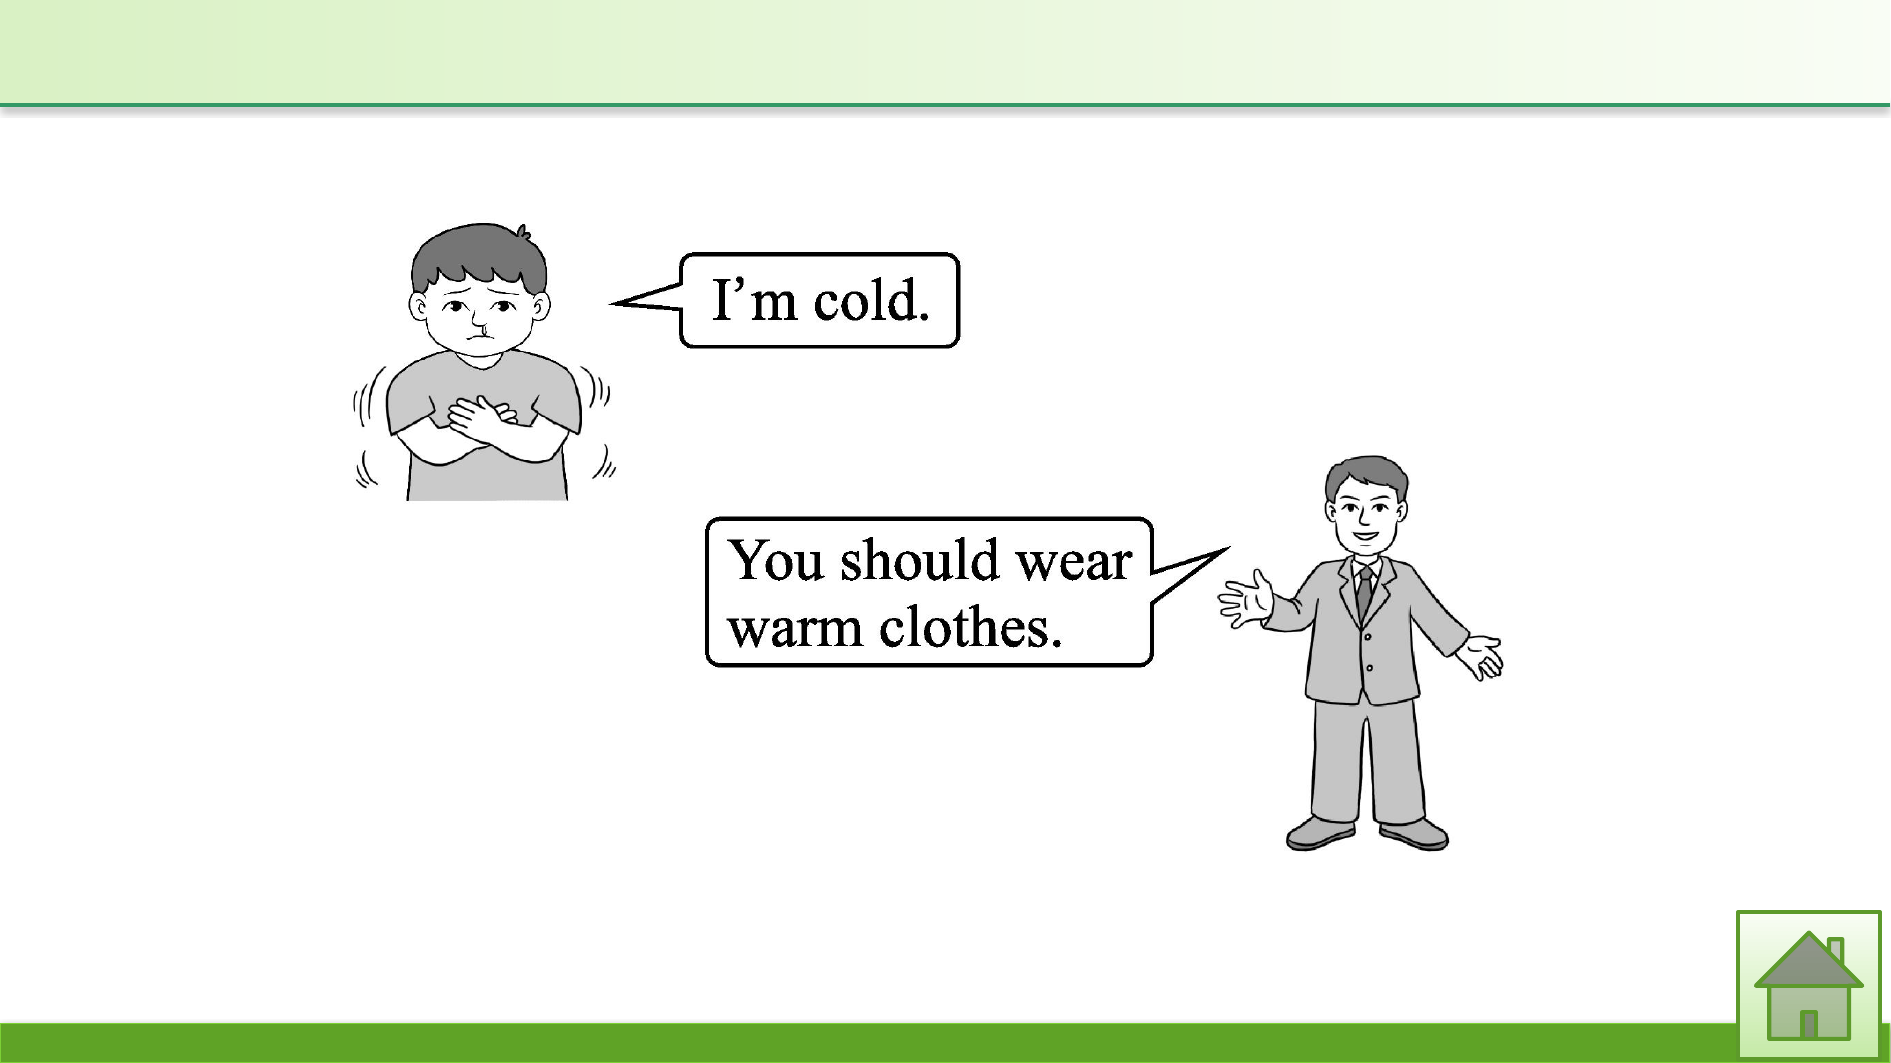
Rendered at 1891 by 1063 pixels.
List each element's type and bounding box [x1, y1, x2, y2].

picture [342, 212, 1513, 855]
